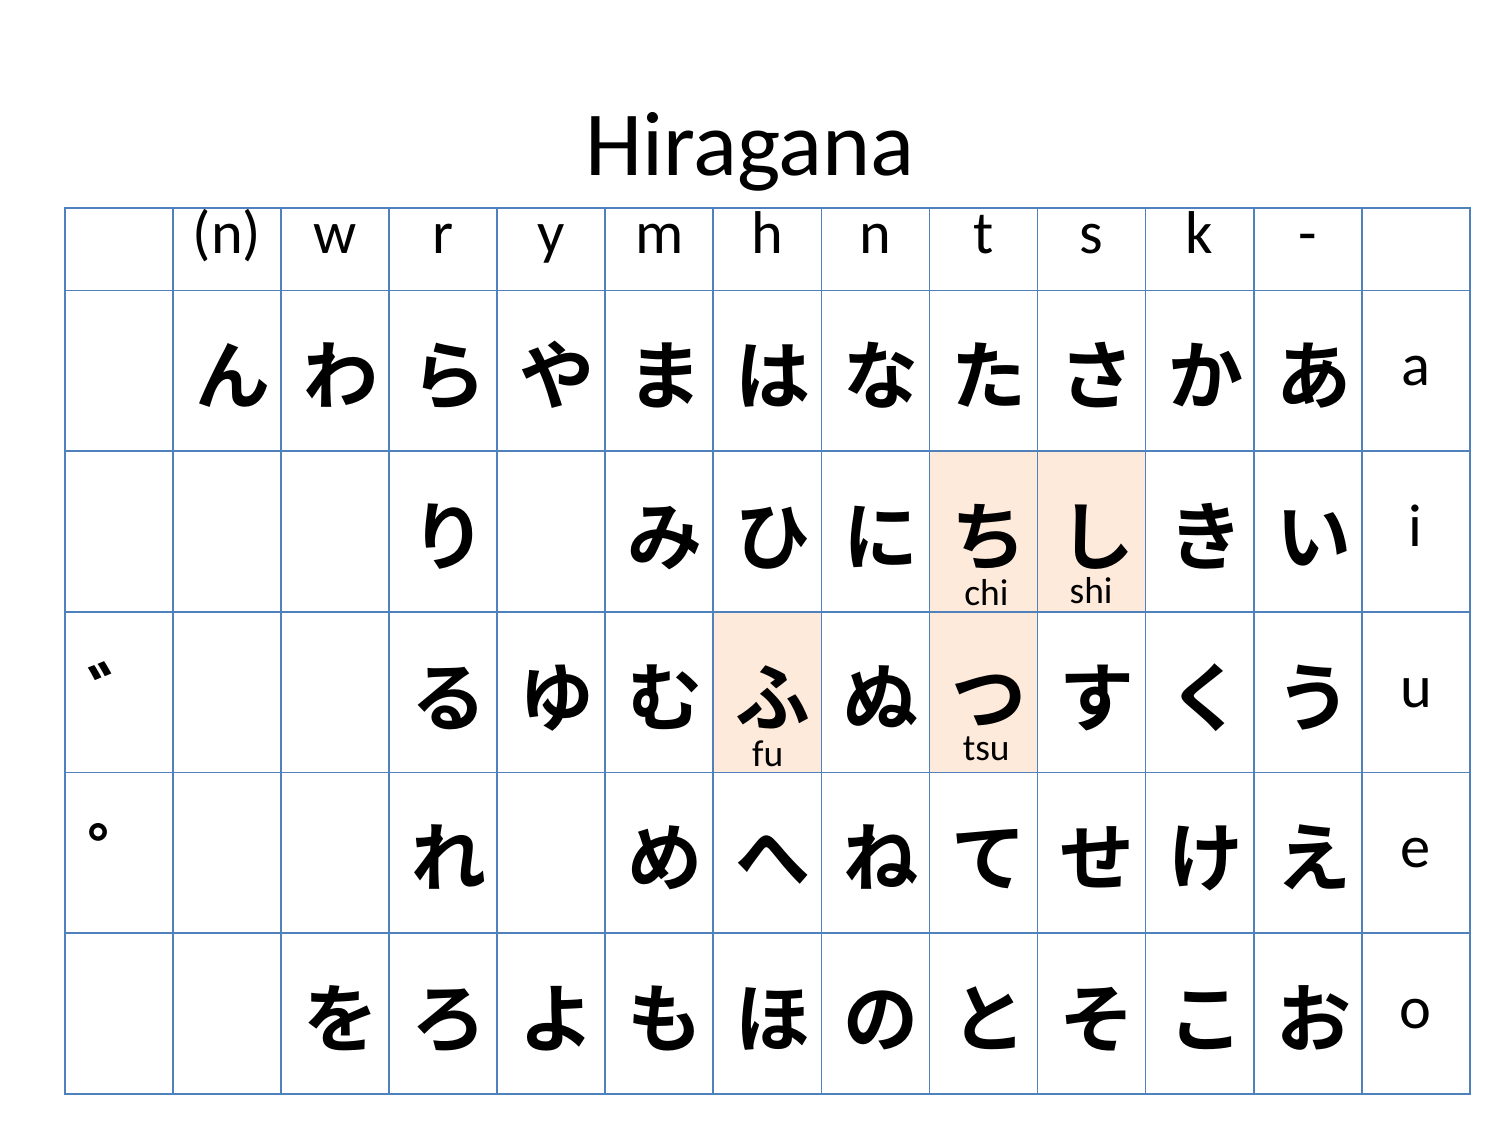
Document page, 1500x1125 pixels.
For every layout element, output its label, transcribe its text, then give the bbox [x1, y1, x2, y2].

table_cell [174, 452, 280, 611]
table_cell せ [1038, 773, 1145, 932]
table_cell た [930, 291, 1037, 450]
table_cell め [606, 773, 712, 932]
table_cell [174, 934, 280, 1093]
table_cell か [1146, 291, 1253, 450]
table_cell [174, 613, 280, 772]
table_cell へ [714, 773, 821, 932]
table_cell ね [822, 773, 929, 932]
table_cell [66, 934, 172, 1093]
table_cell て [930, 773, 1037, 932]
table_cell も [606, 934, 712, 1093]
table_header s [1038, 209, 1145, 290]
table_cell な [822, 291, 929, 450]
table_cell ゜ [66, 773, 172, 932]
table_cell ら [390, 291, 496, 450]
table_cell る [390, 613, 496, 772]
table_header - [1255, 209, 1361, 290]
table_cell [498, 773, 604, 932]
table_header [1363, 209, 1469, 290]
table_cell [66, 452, 172, 611]
table_cell ろ [390, 934, 496, 1093]
table_cell [174, 773, 280, 932]
table_header m [606, 209, 712, 290]
table_cell さ [1038, 291, 1145, 450]
table_cell し [1038, 452, 1145, 611]
table_cell [282, 452, 388, 611]
table_cell [498, 452, 604, 611]
table_cell け [1146, 773, 1253, 932]
table_cell く [1146, 613, 1253, 772]
table_cell [282, 773, 388, 932]
table_cell れ [390, 773, 496, 932]
table_cell [282, 613, 388, 772]
table_cell こ [1146, 934, 1253, 1093]
table_cell や [498, 291, 604, 450]
table_header t [930, 209, 1037, 290]
table_cell ま [606, 291, 712, 450]
table_cell り [390, 452, 496, 611]
table_cell み [606, 452, 712, 611]
table_cell あ [1255, 291, 1361, 450]
table_cell え [1255, 773, 1361, 932]
table_cell ち [930, 452, 1037, 611]
table_cell き [1146, 452, 1253, 611]
table_cell ん [174, 291, 280, 450]
text_box chi [945, 560, 1028, 621]
table_header r [390, 209, 496, 290]
table_header (n) [174, 209, 280, 290]
table_cell す [1038, 613, 1145, 772]
table_header [66, 209, 172, 290]
table_cell よ [498, 934, 604, 1093]
table_cell o [1363, 934, 1469, 1093]
table_cell ゛ [66, 613, 172, 772]
table_cell ぬ [822, 613, 929, 772]
table_cell ほ [714, 934, 821, 1093]
table_header n [822, 209, 929, 290]
table_header k [1146, 209, 1253, 290]
table_cell i [1363, 452, 1469, 611]
table_header w [282, 209, 388, 290]
table_cell い [1255, 452, 1361, 611]
table_cell つ [930, 613, 1037, 772]
table_cell う [1255, 613, 1361, 772]
table_cell の [822, 934, 929, 1093]
table_header h [714, 209, 821, 290]
table_cell は [714, 291, 821, 450]
title Hiragana [75, 45, 1425, 207]
text_box shi [1049, 558, 1133, 619]
table_cell と [930, 934, 1037, 1093]
text_box fu [726, 721, 809, 781]
table_cell ゆ [498, 613, 604, 772]
table_header y [498, 209, 604, 290]
table_cell に [822, 452, 929, 611]
table_cell a [1363, 291, 1469, 450]
text_box tsu [945, 715, 1028, 776]
table_cell u [1363, 613, 1469, 772]
table_cell ふ [714, 613, 821, 772]
table_cell [66, 291, 172, 450]
table_cell ひ [714, 452, 821, 611]
table_cell む [606, 613, 712, 772]
table_cell そ [1038, 934, 1145, 1093]
table_cell e [1363, 773, 1469, 932]
table_cell を [282, 934, 388, 1093]
table_cell お [1255, 934, 1361, 1093]
table_cell わ [282, 291, 388, 450]
